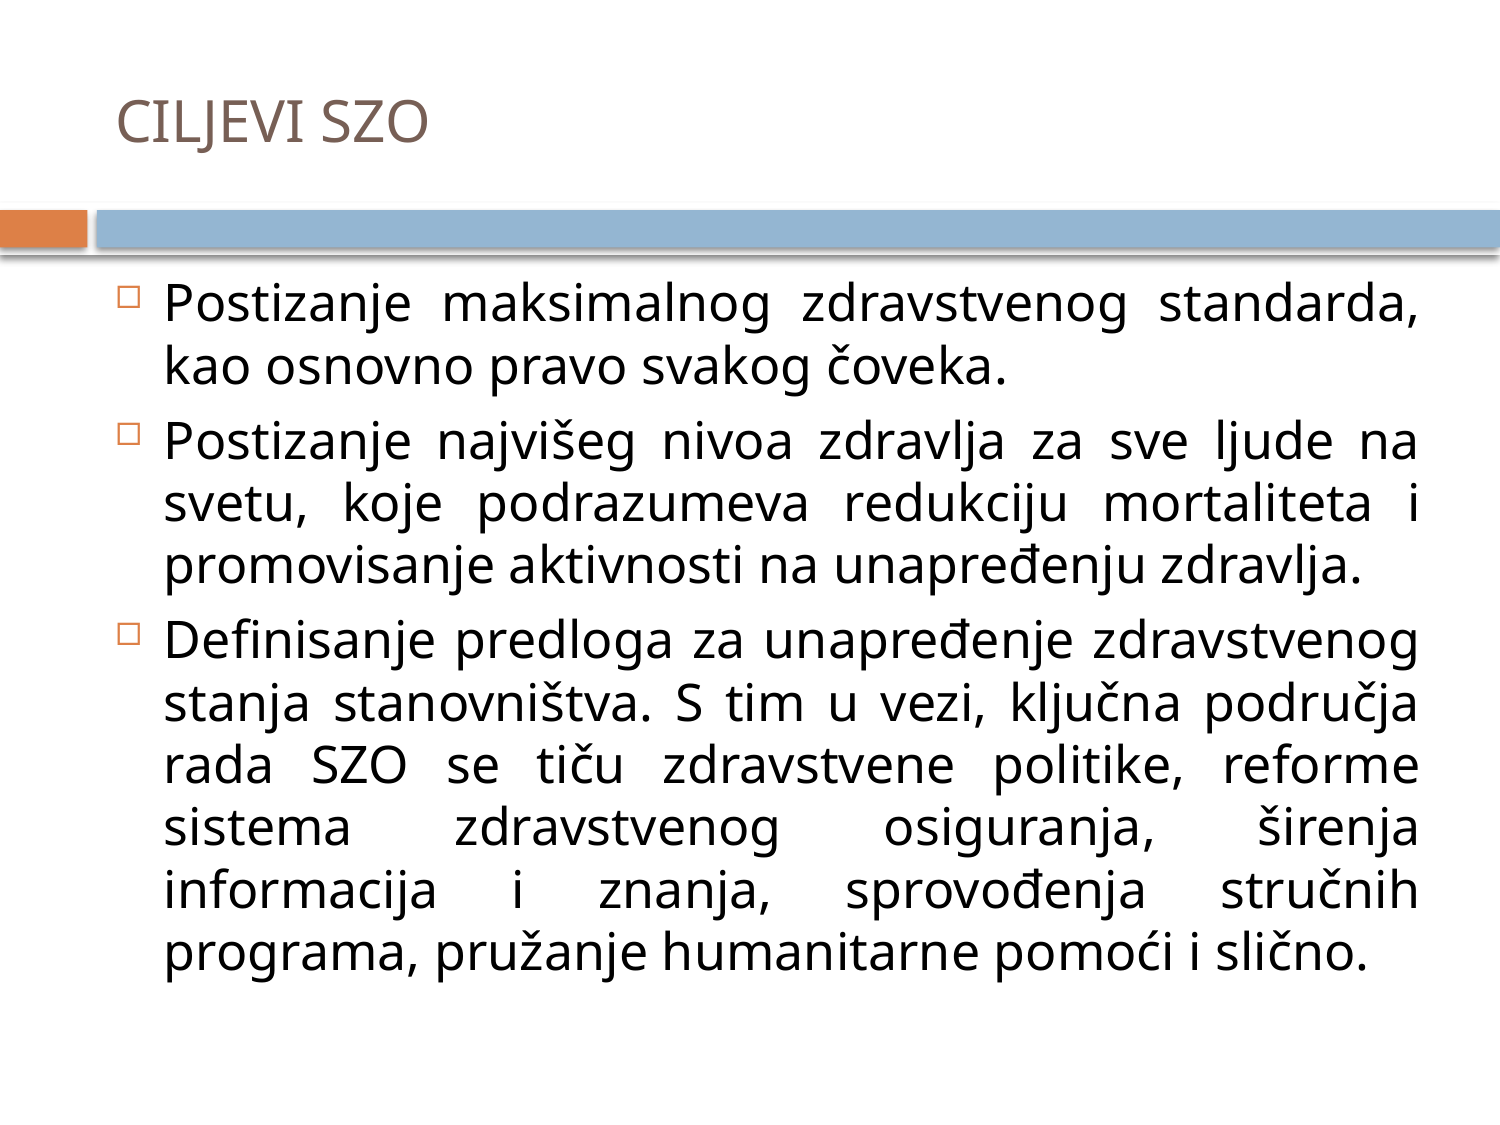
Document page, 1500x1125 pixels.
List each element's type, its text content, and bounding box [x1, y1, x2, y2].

title CILJEVI SZO [100, 37, 1438, 200]
list Postizanje maksimalnog zdravstvenog standarda, kao osnovno pravo svakog čoveka. Postizanje najvišeg nivoa zdravlja za sve ljude na svetu, koje podrazumeva redukciju mortaliteta i promovisanje aktivnosti na unapređenju zdravlja. Definisanje predloga za unapređenje zdravstvenog stanja stanovništva. S tim u vezi, ključna područja rada SZO se tiču zdravstvene politike, reforme sistema zdravstvenog osiguranja, širenja informacija i znanja, sprovođenja stručnih programa, pružanje humanitarne pomoći i slično. [100, 262, 1438, 1000]
